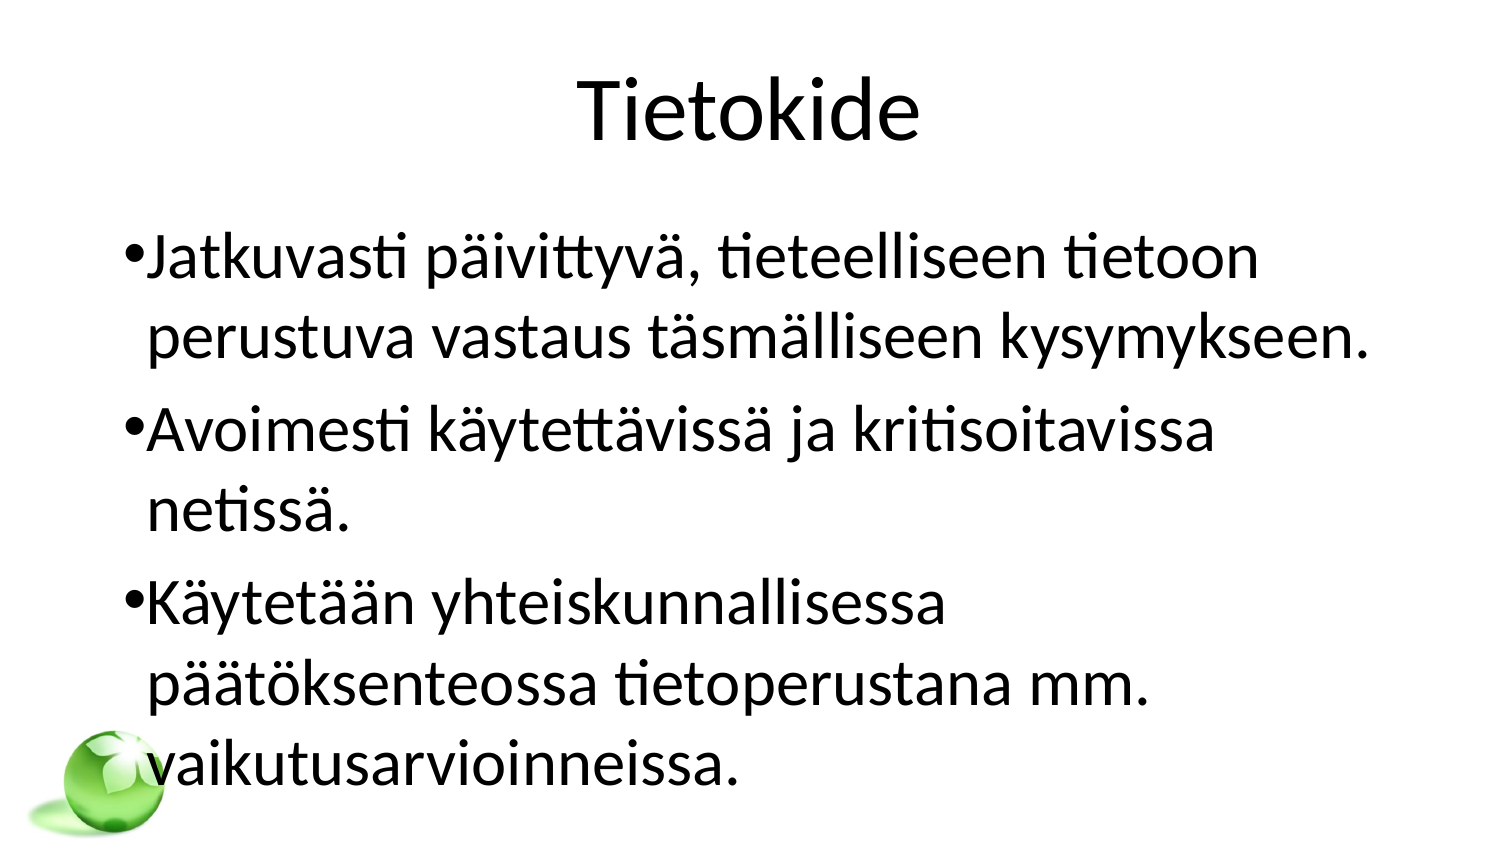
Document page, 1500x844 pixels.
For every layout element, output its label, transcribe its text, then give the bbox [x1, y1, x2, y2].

picture [17, 720, 178, 841]
title Tietokide [75, 33, 1425, 175]
list Jatkuvasti päivittyvä, tieteelliseen tietoon perustuva vastaus täsmälliseen kysymykseen. Avoimesti käytettävissä ja kritisoitavissa netissä. Käytetään yhteiskunnallisessa päätöksenteossa tietoperustana mm. vaikutusarvioinneissa. [75, 196, 1425, 754]
